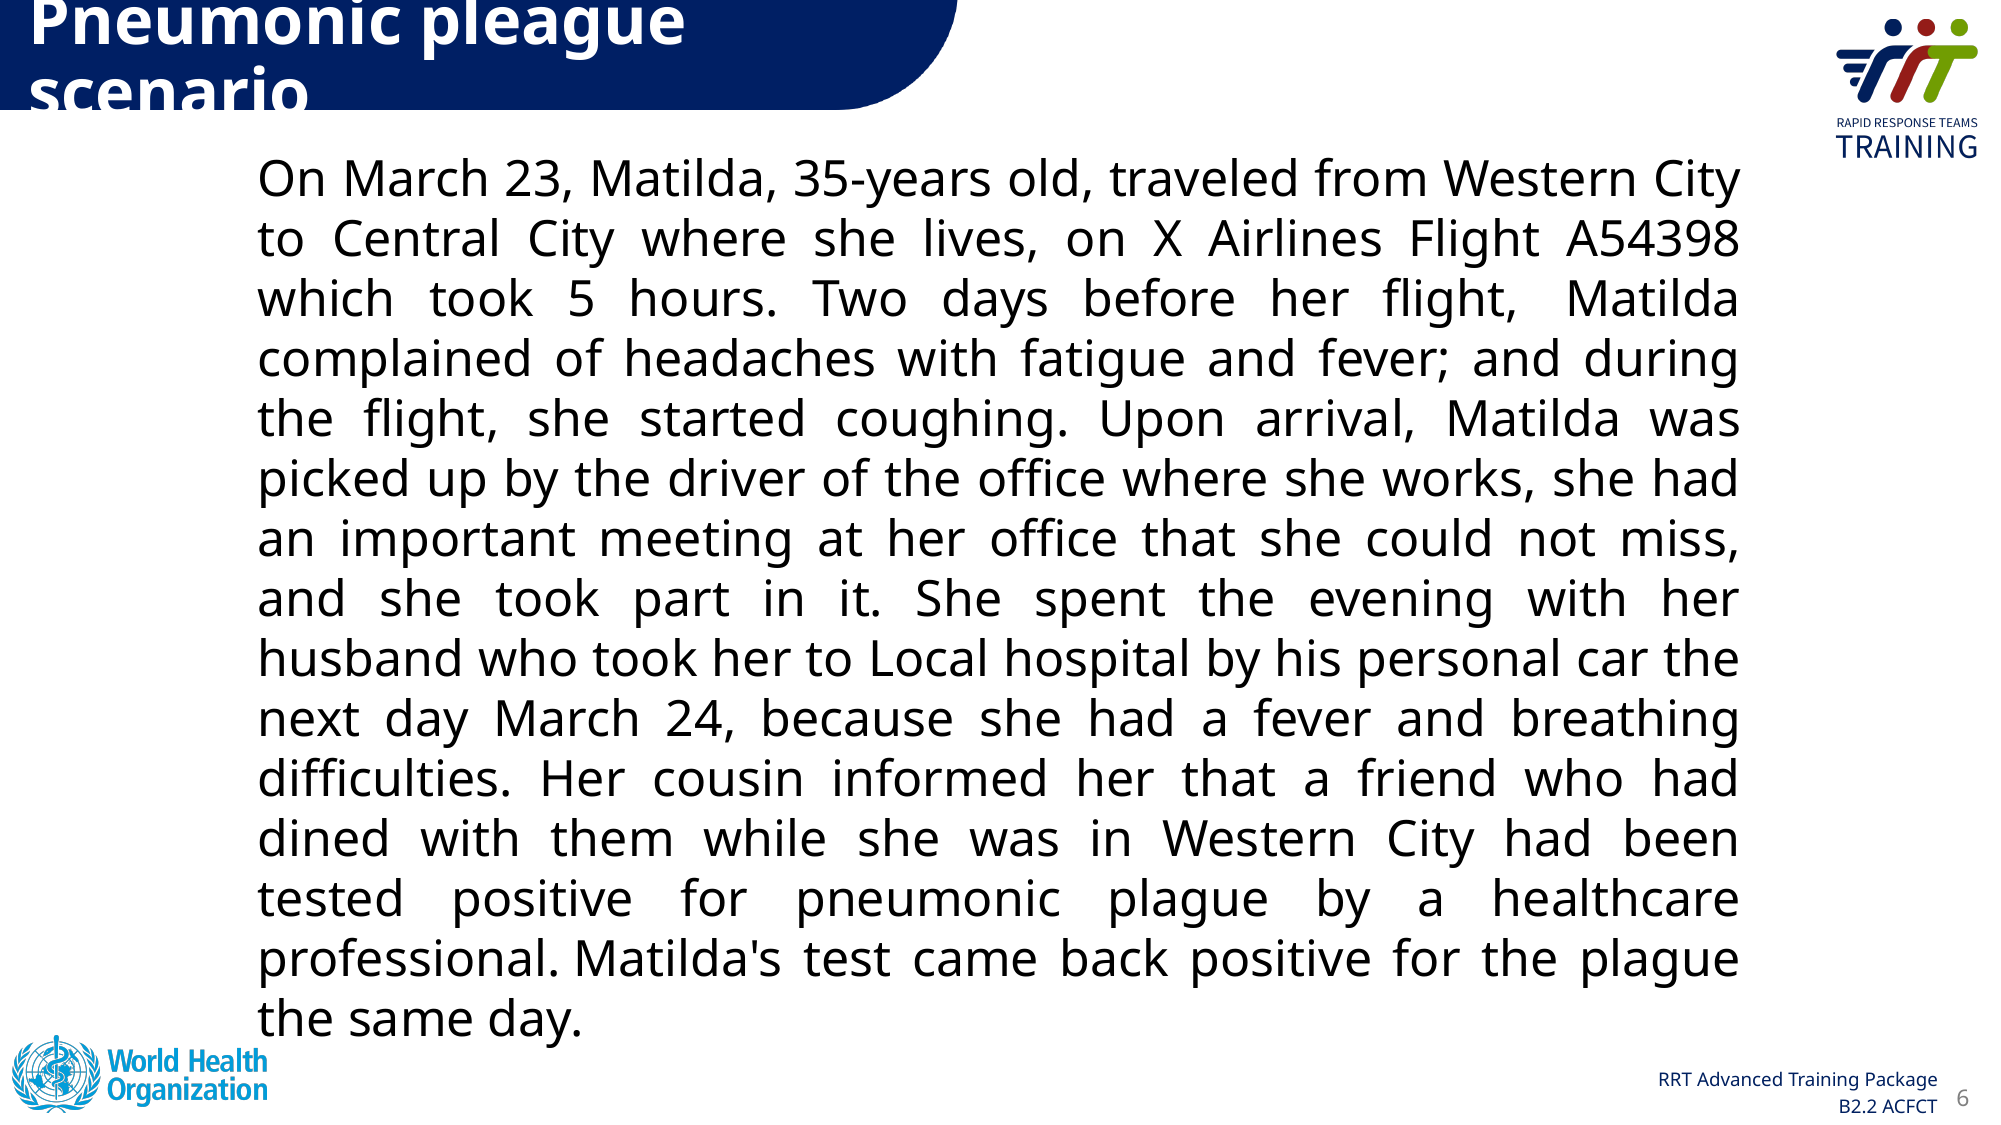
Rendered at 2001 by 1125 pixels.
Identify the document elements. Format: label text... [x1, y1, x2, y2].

picture [58, 1050, 64, 1058]
picture [0, 0, 958, 110]
title Pneumonic pleague scenario [20, 5, 905, 113]
picture [12, 1083, 48, 1113]
picture [1835, 19, 1978, 167]
picture [12, 1035, 267, 1113]
list On March 23, Matilda, 35-years old, traveled from Western City to Central City where she lives, on X Airlines Flight A54398 which took 5 hours. Two days before her flight, Matilda complained of headaches with fatigue and fever; and during the flight, she started coughing. Upon arrival, Matilda was picked up by the driver of the office where she works, she had an important meeting at her office that she could not miss, and she took part in it. She spent the evening with her husband who took her to Local hospital by his personal car the next day March 24, because she had a fever and breathing difficulties. Her cousin informed her that a friend who had dined with them while she was in Western City had been tested positive for pneumonic plague by a healthcare professional. Matilda's test came back positive for the plague the same day. [249, 138, 1750, 986]
